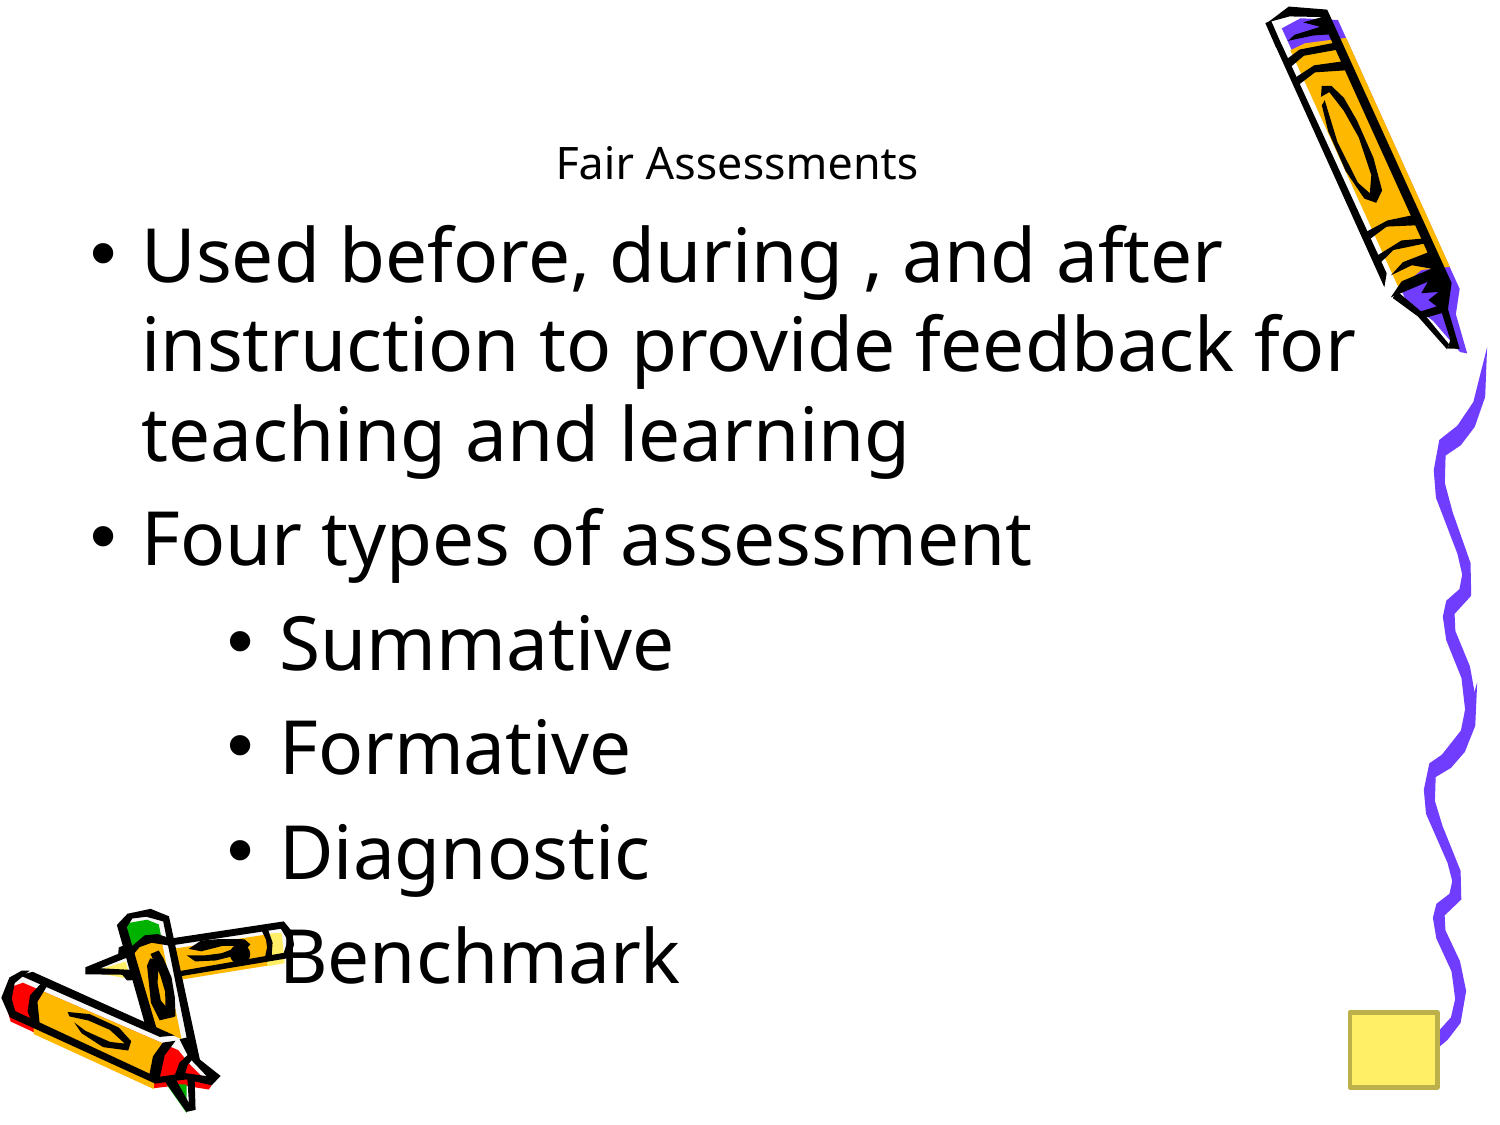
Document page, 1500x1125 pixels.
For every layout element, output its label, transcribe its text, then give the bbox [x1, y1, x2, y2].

title Fair Assessments [62, 124, 1413, 251]
list Used before, during , and after instruction to provide feedback for teaching and learning Four types of assessment Summative Formative Diagnostic Benchmark [74, 199, 1438, 1013]
text_box [1348, 1010, 1440, 1090]
